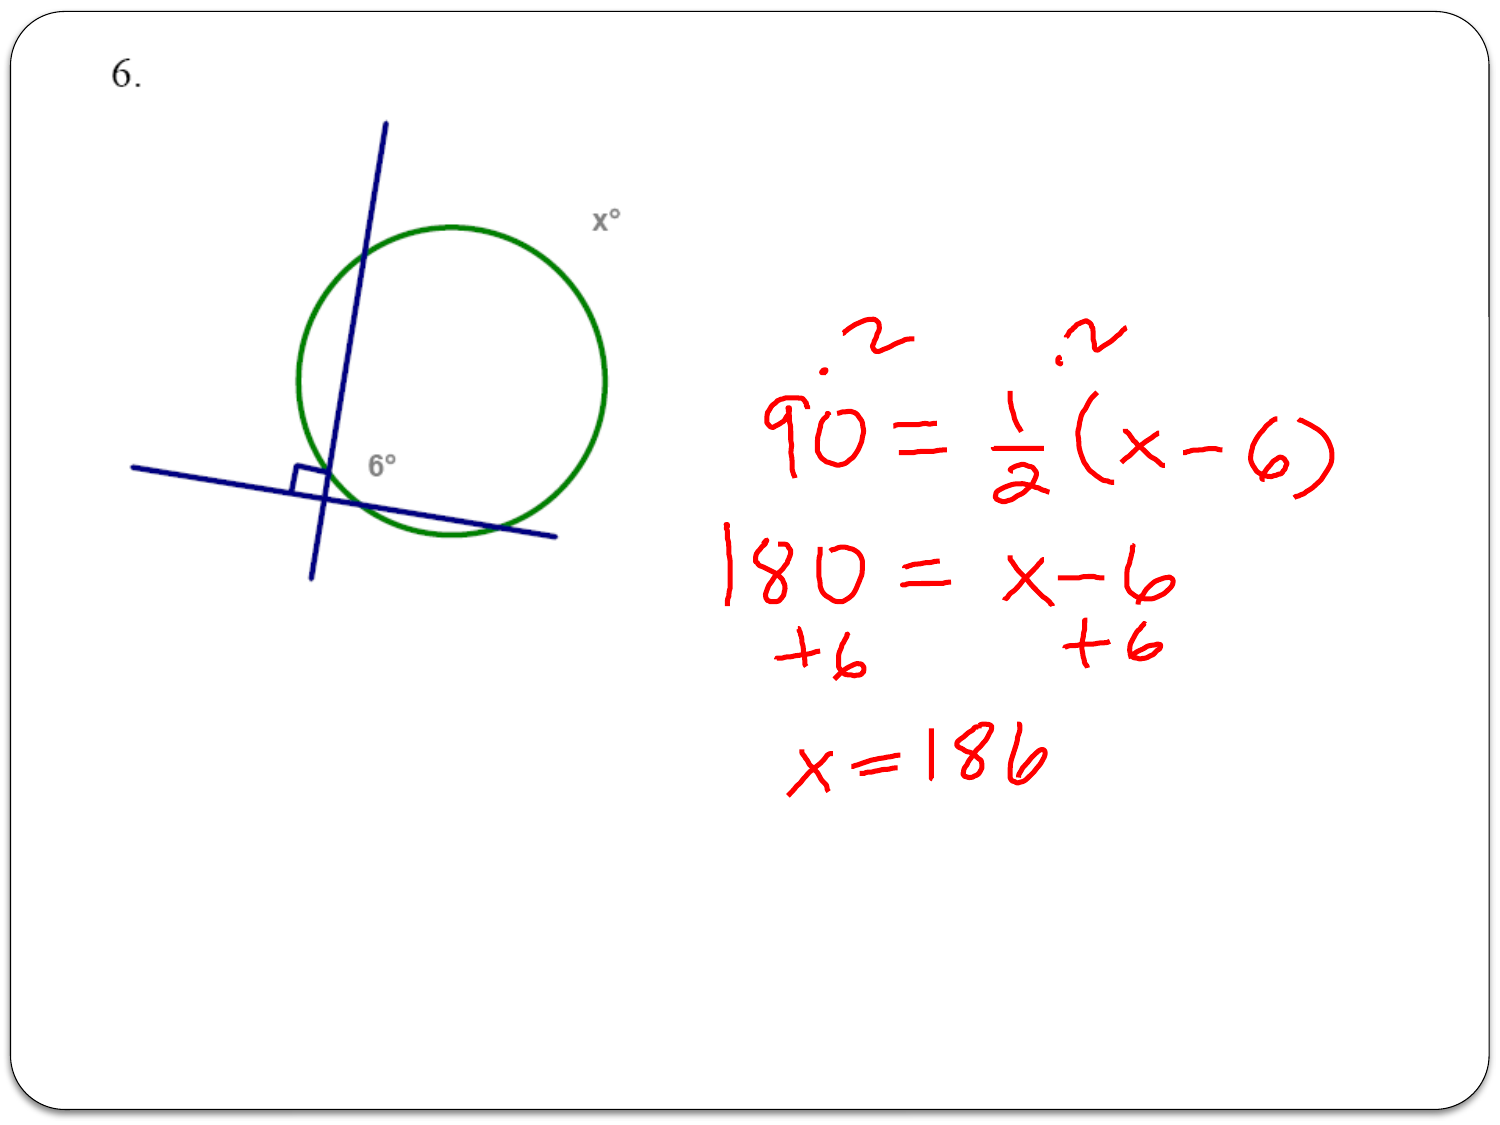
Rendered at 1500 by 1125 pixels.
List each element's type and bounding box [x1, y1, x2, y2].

picture [49, 37, 658, 605]
text_box [725, 318, 1333, 797]
